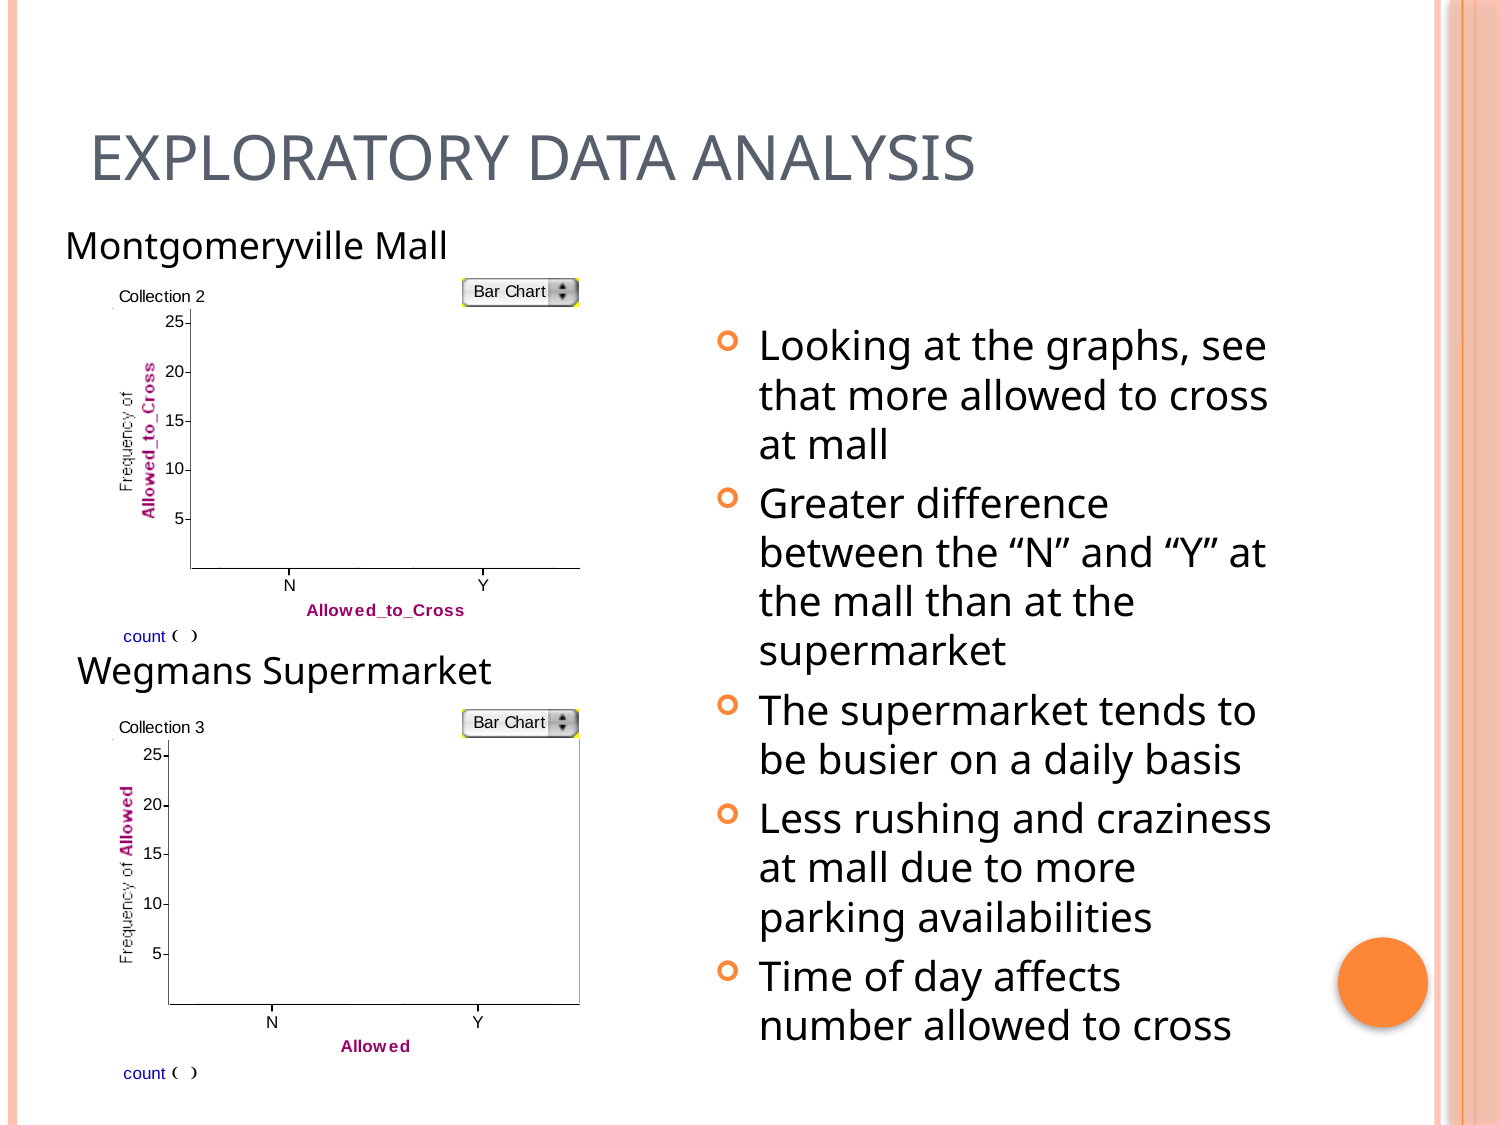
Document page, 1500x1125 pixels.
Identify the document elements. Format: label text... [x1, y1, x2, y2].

text_box Wegmans Supermarket [62, 639, 525, 700]
picture [111, 704, 582, 1088]
title Exploratory Data Analysis [75, 12, 1300, 200]
text_box Montgomeryville Mall [49, 214, 513, 275]
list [111, 273, 583, 651]
list Looking at the graphs, see that more allowed to cross at mall Greater difference between the “N” and “Y” at the mall than at the supermarket The supermarket tends to be busier on a daily basis Less rushing and craziness at mall due to more parking availabilities Time of day affects number allowed to cross [700, 312, 1301, 1063]
